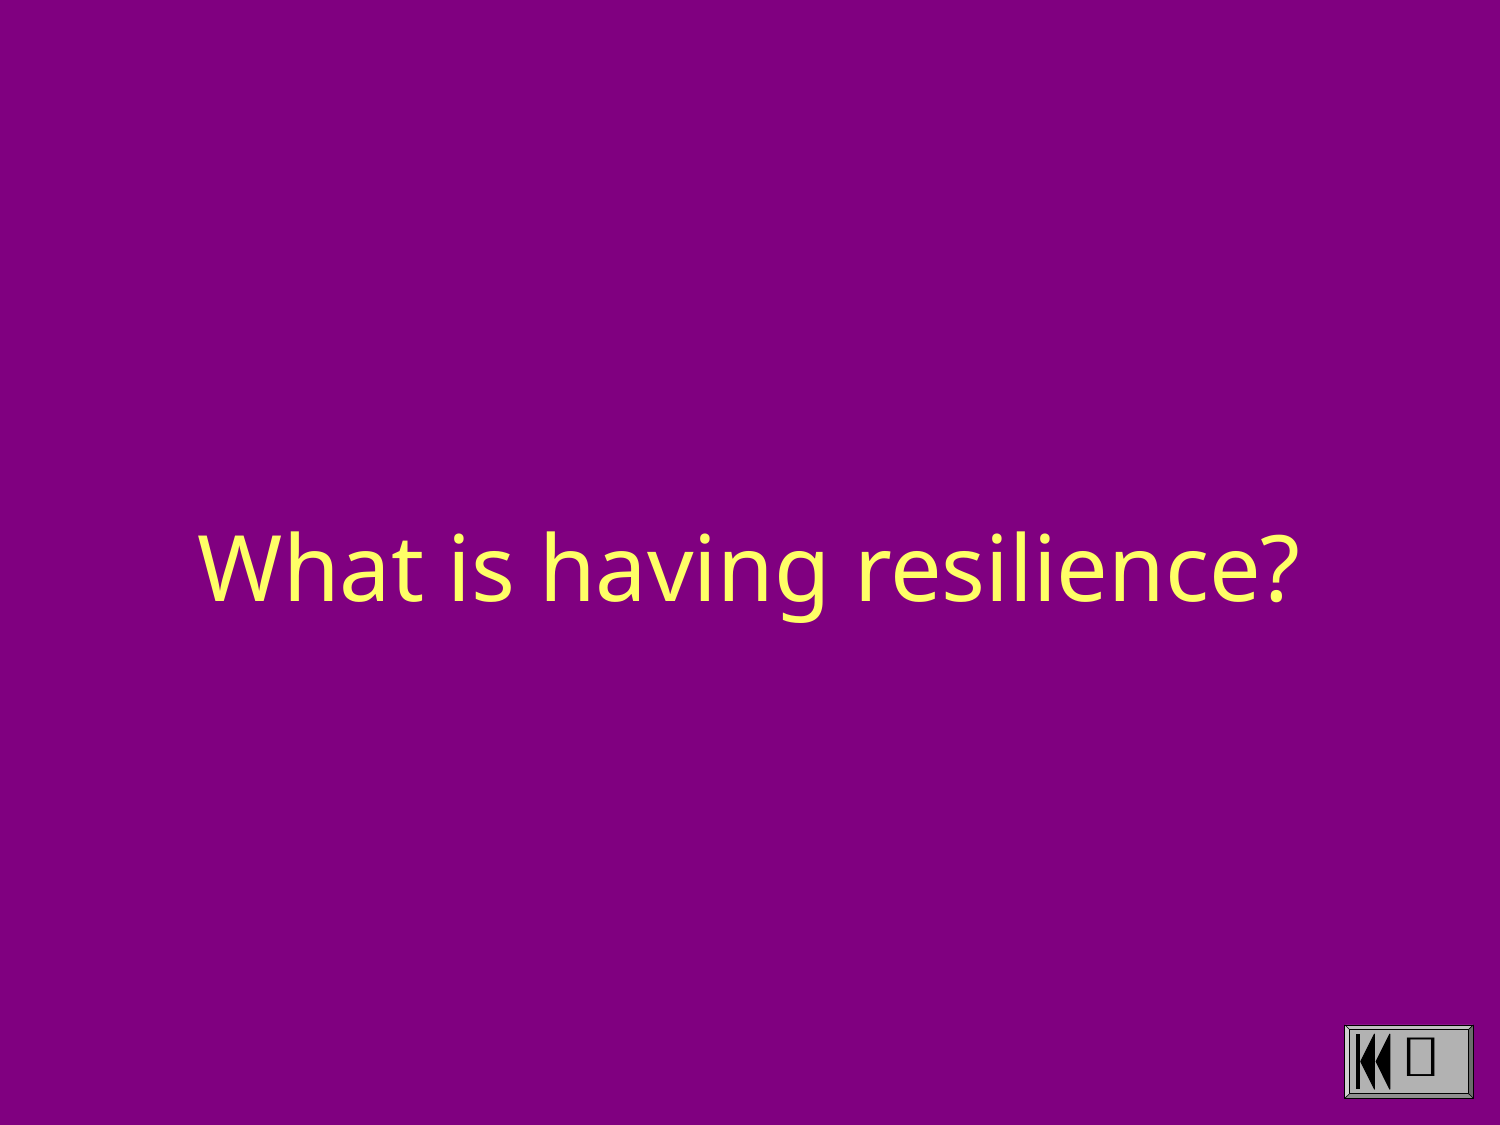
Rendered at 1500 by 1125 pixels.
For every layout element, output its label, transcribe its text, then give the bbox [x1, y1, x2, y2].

picture [1344, 1024, 1476, 1101]
title What is having resilience? [112, 99, 1388, 1031]
